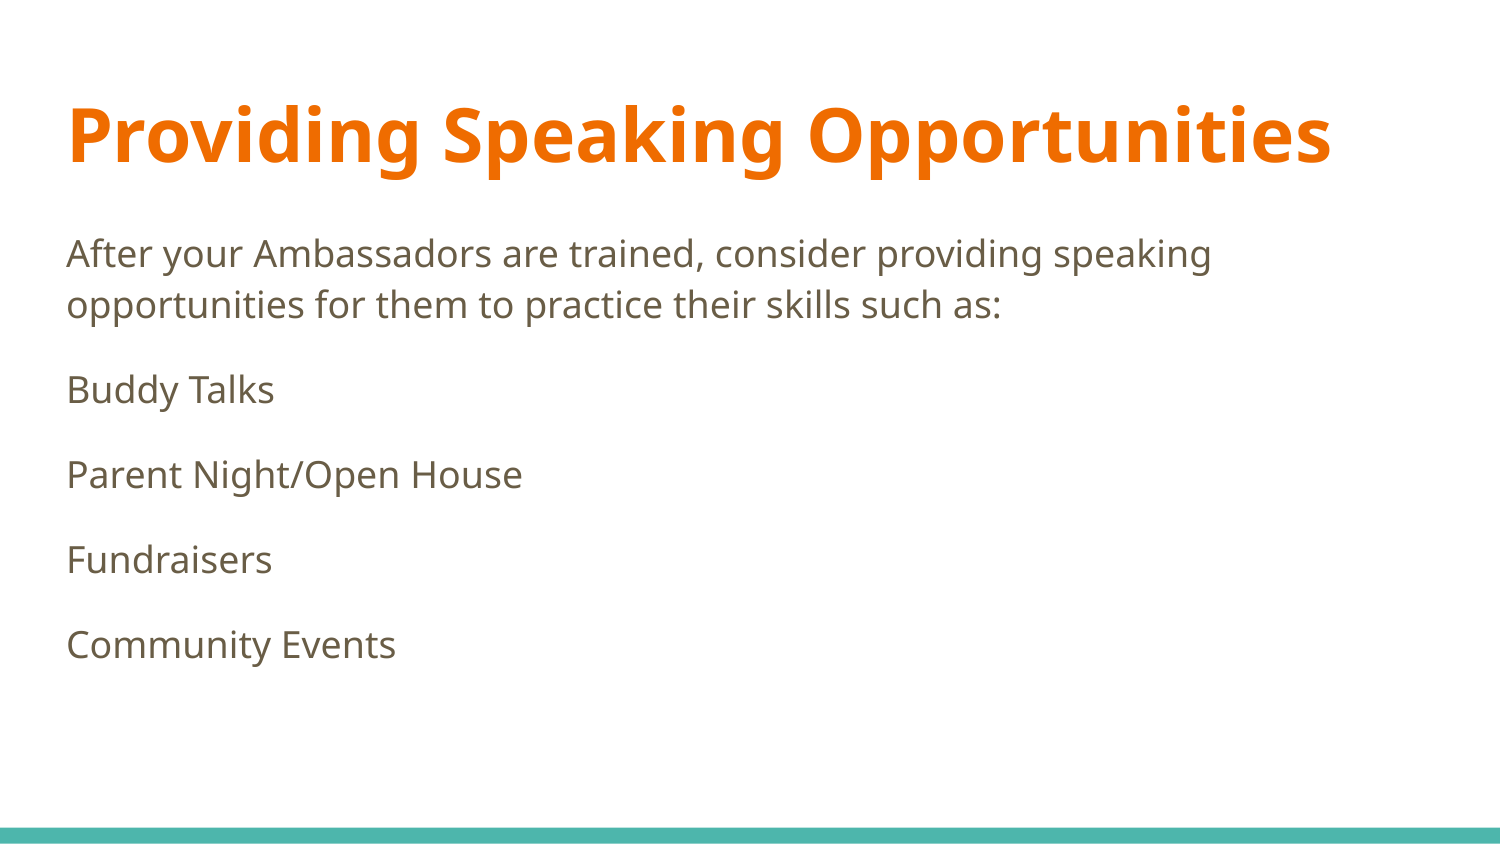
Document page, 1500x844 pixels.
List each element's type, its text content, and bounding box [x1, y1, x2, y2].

list After your Ambassadors are trained, consider providing speaking opportunities for them to practice their skills such as: Buddy Talks Parent Night/Open House Fundraisers Community Events [51, 207, 1449, 750]
title Providing Speaking Opportunities [51, 72, 1449, 189]
